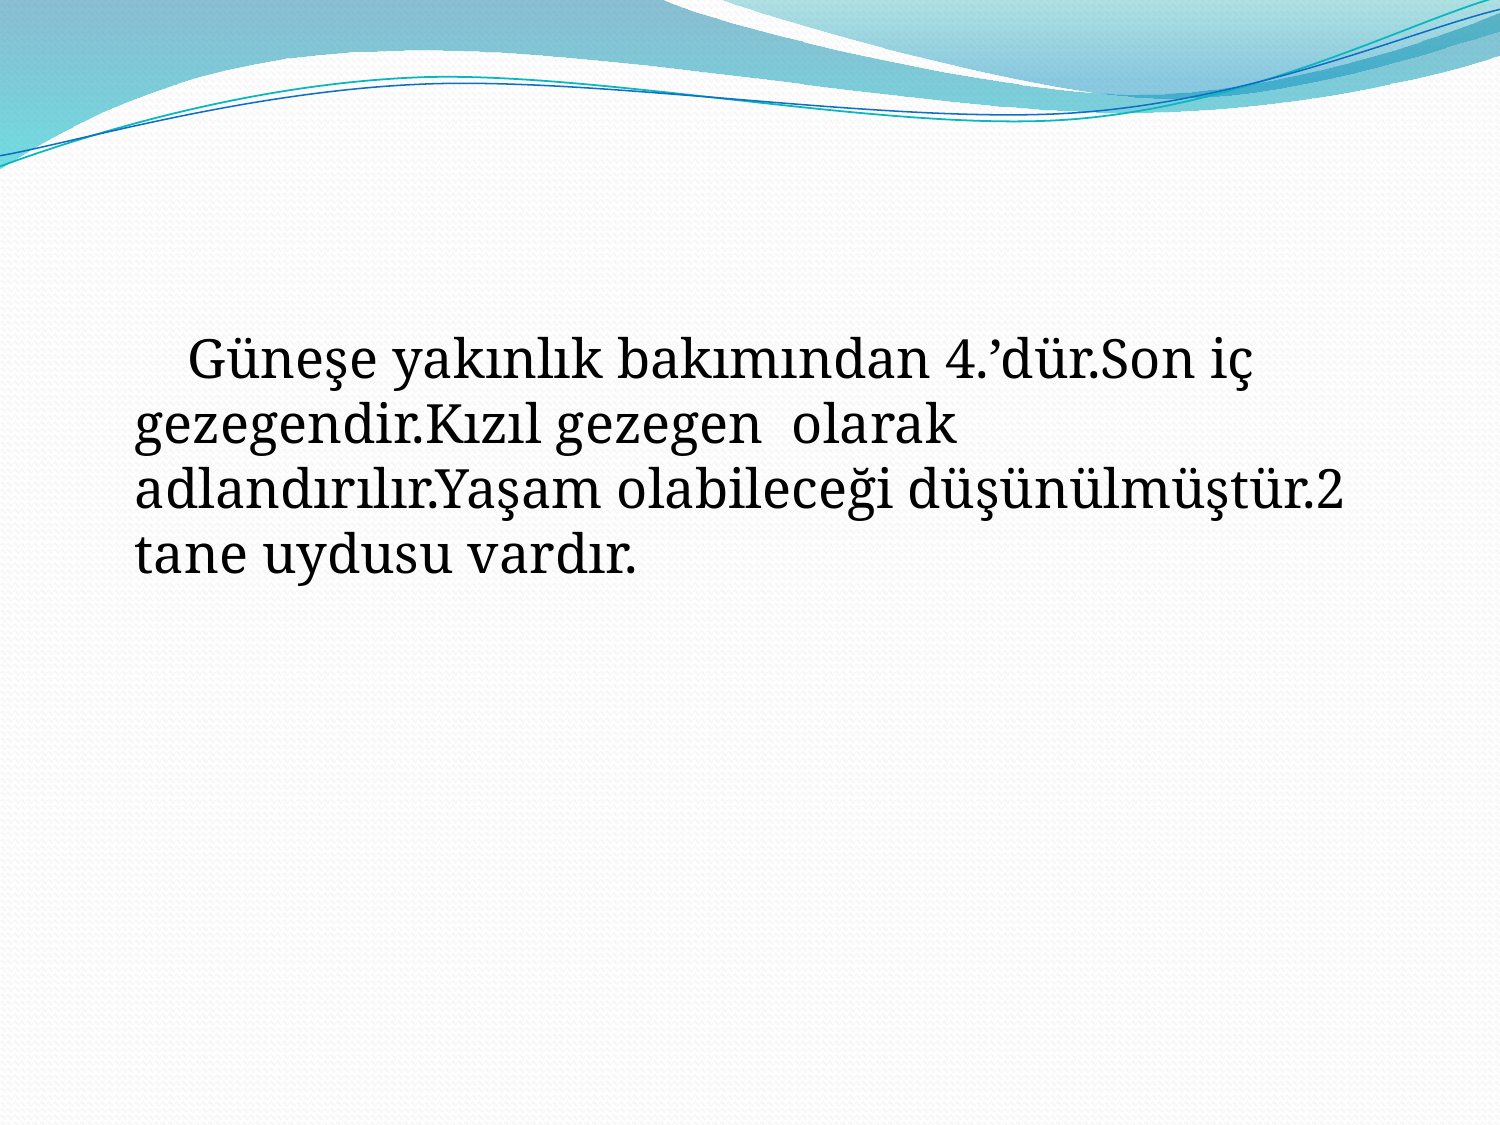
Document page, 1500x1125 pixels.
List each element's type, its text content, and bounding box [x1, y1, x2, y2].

list Güneşe yakınlık bakımından 4.’dür.Son iç gezegendir.Kızıl gezegen olarak adlandırılır.Yaşam olabileceği düşünülmüştür.2 tane uydusu vardır. [75, 317, 1425, 1038]
